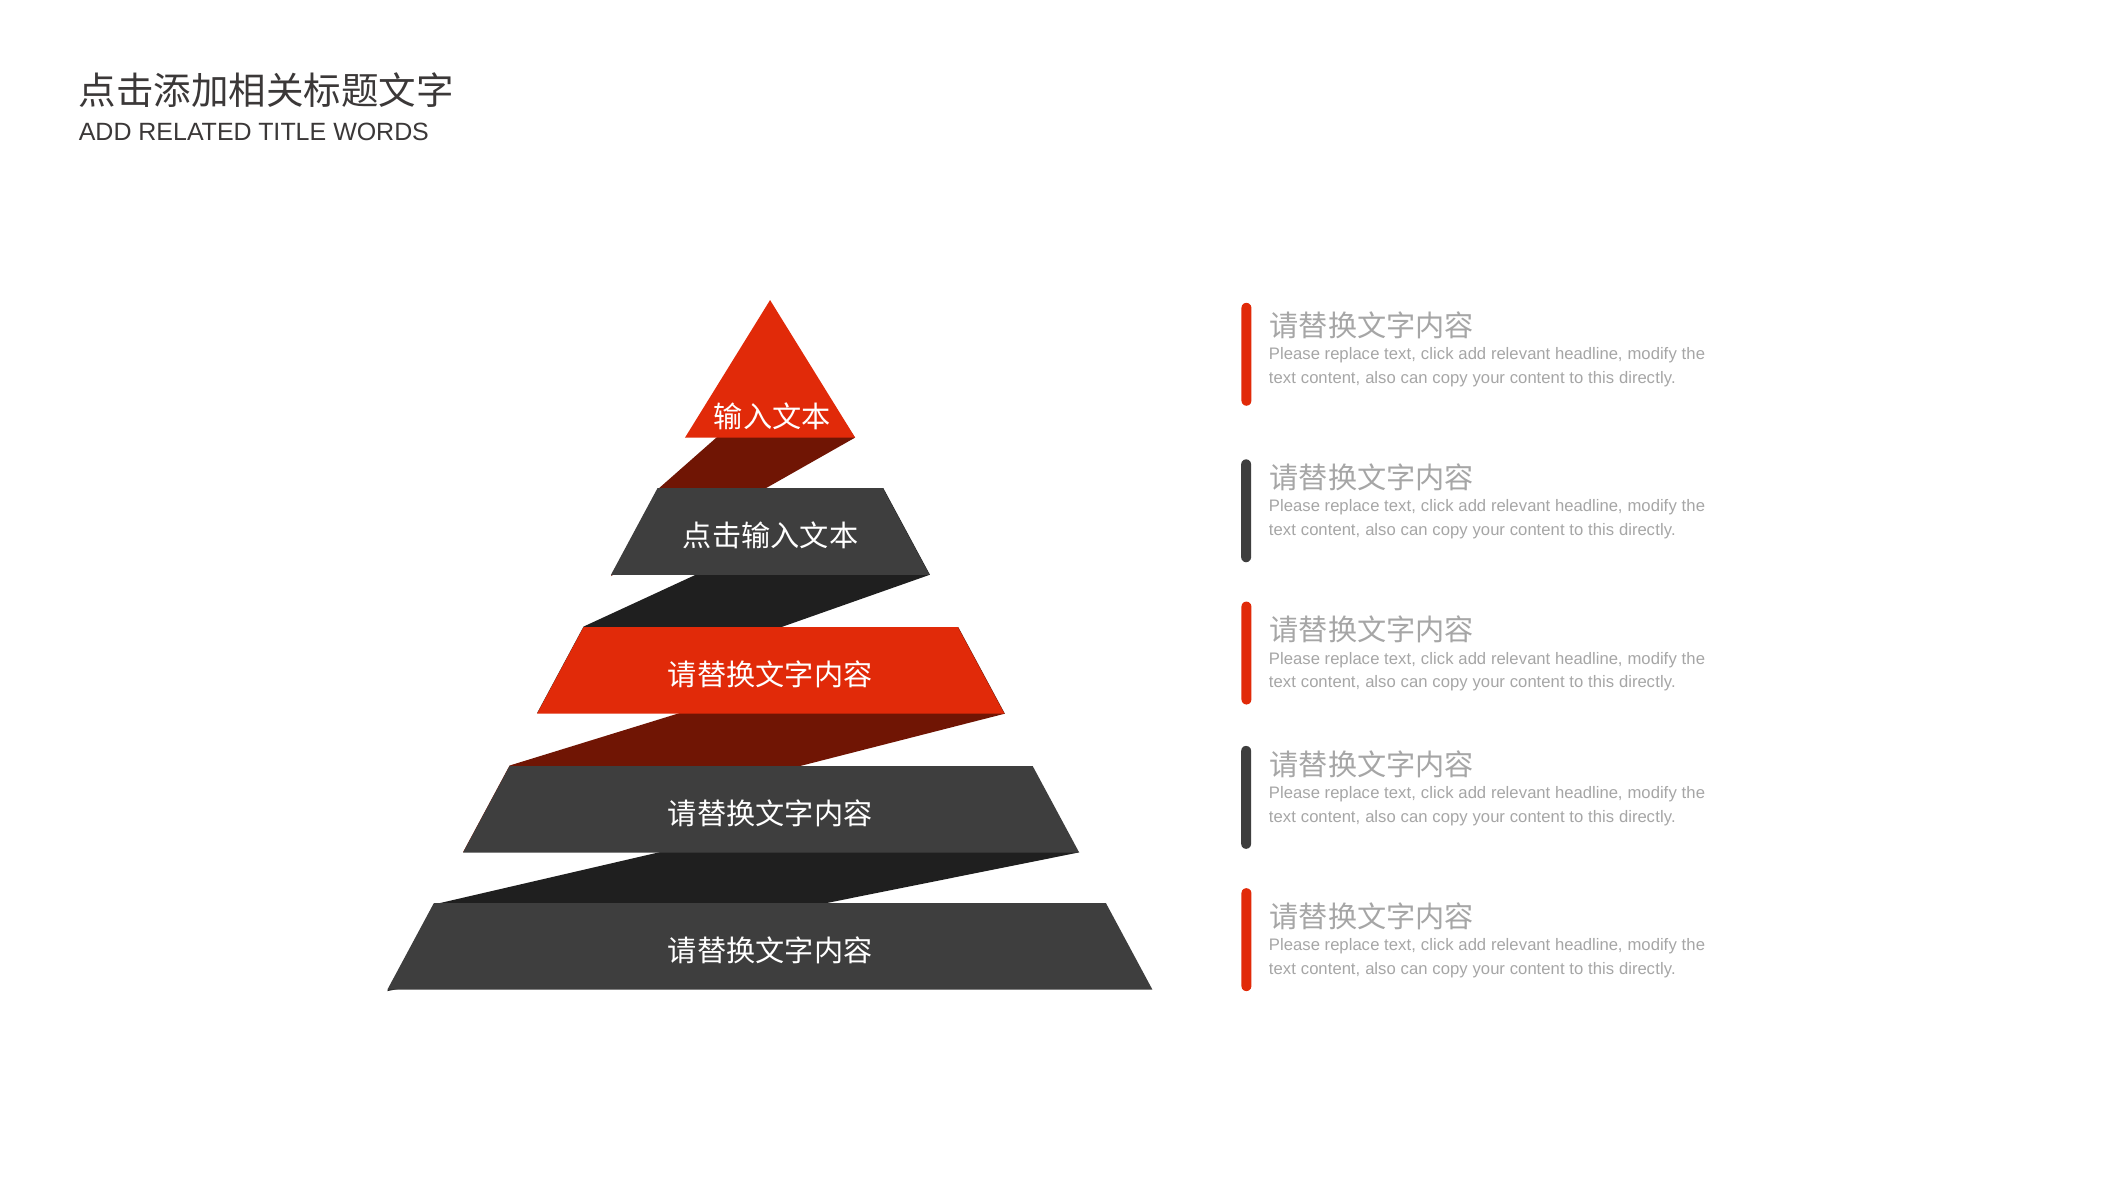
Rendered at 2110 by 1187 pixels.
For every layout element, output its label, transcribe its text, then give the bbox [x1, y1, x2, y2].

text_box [684, 300, 857, 448]
text_box [1240, 458, 1253, 564]
text_box 点击添加相关标题文字 [62, 59, 470, 121]
text_box [583, 575, 930, 627]
text_box [1240, 886, 1253, 993]
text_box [1268, 604, 1712, 690]
text_box [509, 714, 1004, 766]
text_box [1240, 301, 1253, 407]
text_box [463, 766, 1080, 853]
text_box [1268, 300, 1712, 386]
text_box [610, 488, 930, 575]
text_box [440, 853, 1077, 903]
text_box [1268, 891, 1712, 977]
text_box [387, 903, 1153, 990]
text_box [659, 448, 837, 488]
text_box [1268, 738, 1712, 825]
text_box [536, 627, 1005, 714]
text_box [1240, 600, 1253, 706]
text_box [1268, 452, 1712, 538]
text_box [1240, 744, 1253, 850]
text_box ADD RELATED TITLE WORDS [62, 107, 446, 154]
